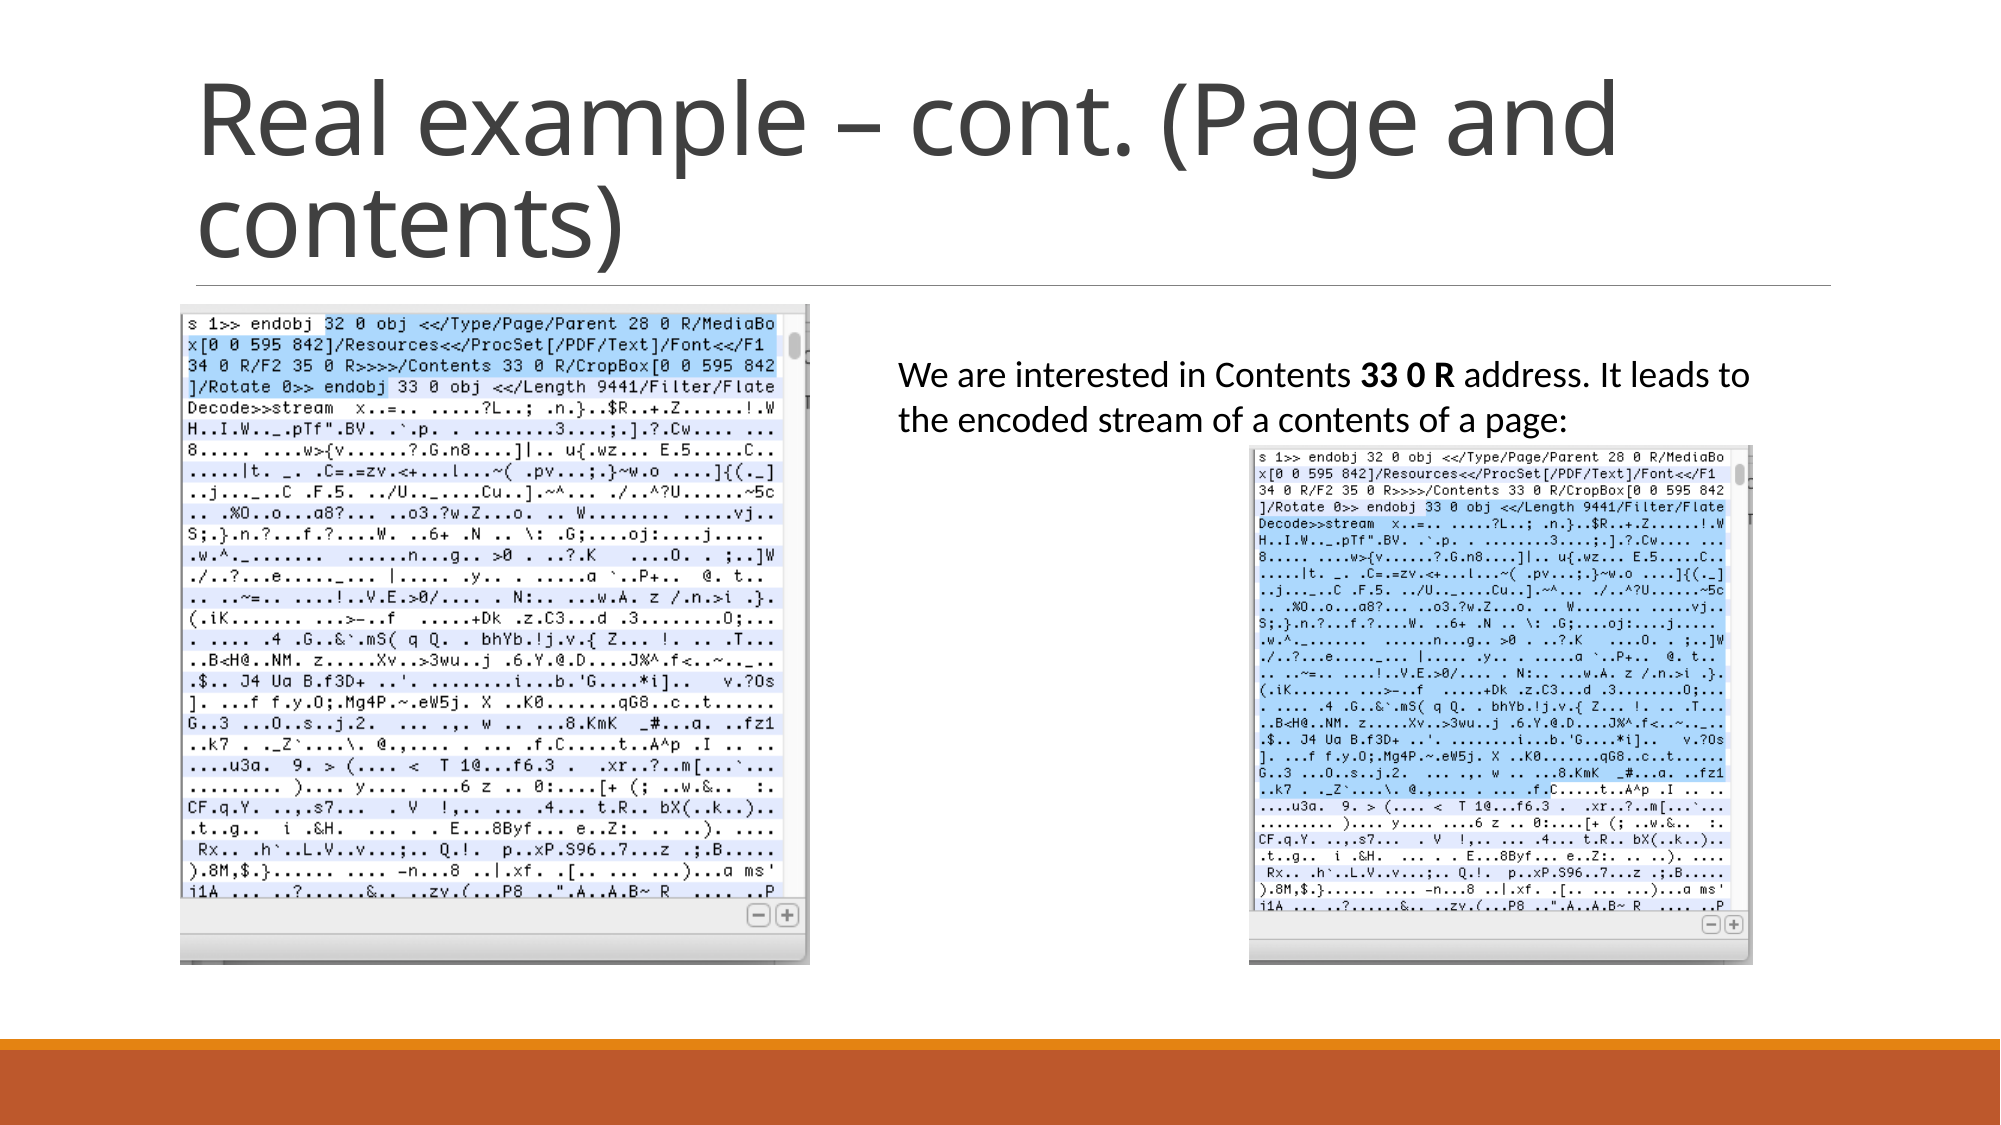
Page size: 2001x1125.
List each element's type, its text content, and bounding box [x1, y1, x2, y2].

title Real example – cont. (Page and contents) [180, 47, 1830, 285]
text_box We are interested in Contents 33 0 R address. It leads to the encoded stream of a contents of a page: [883, 342, 1775, 448]
picture [1249, 444, 1753, 966]
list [179, 304, 811, 966]
